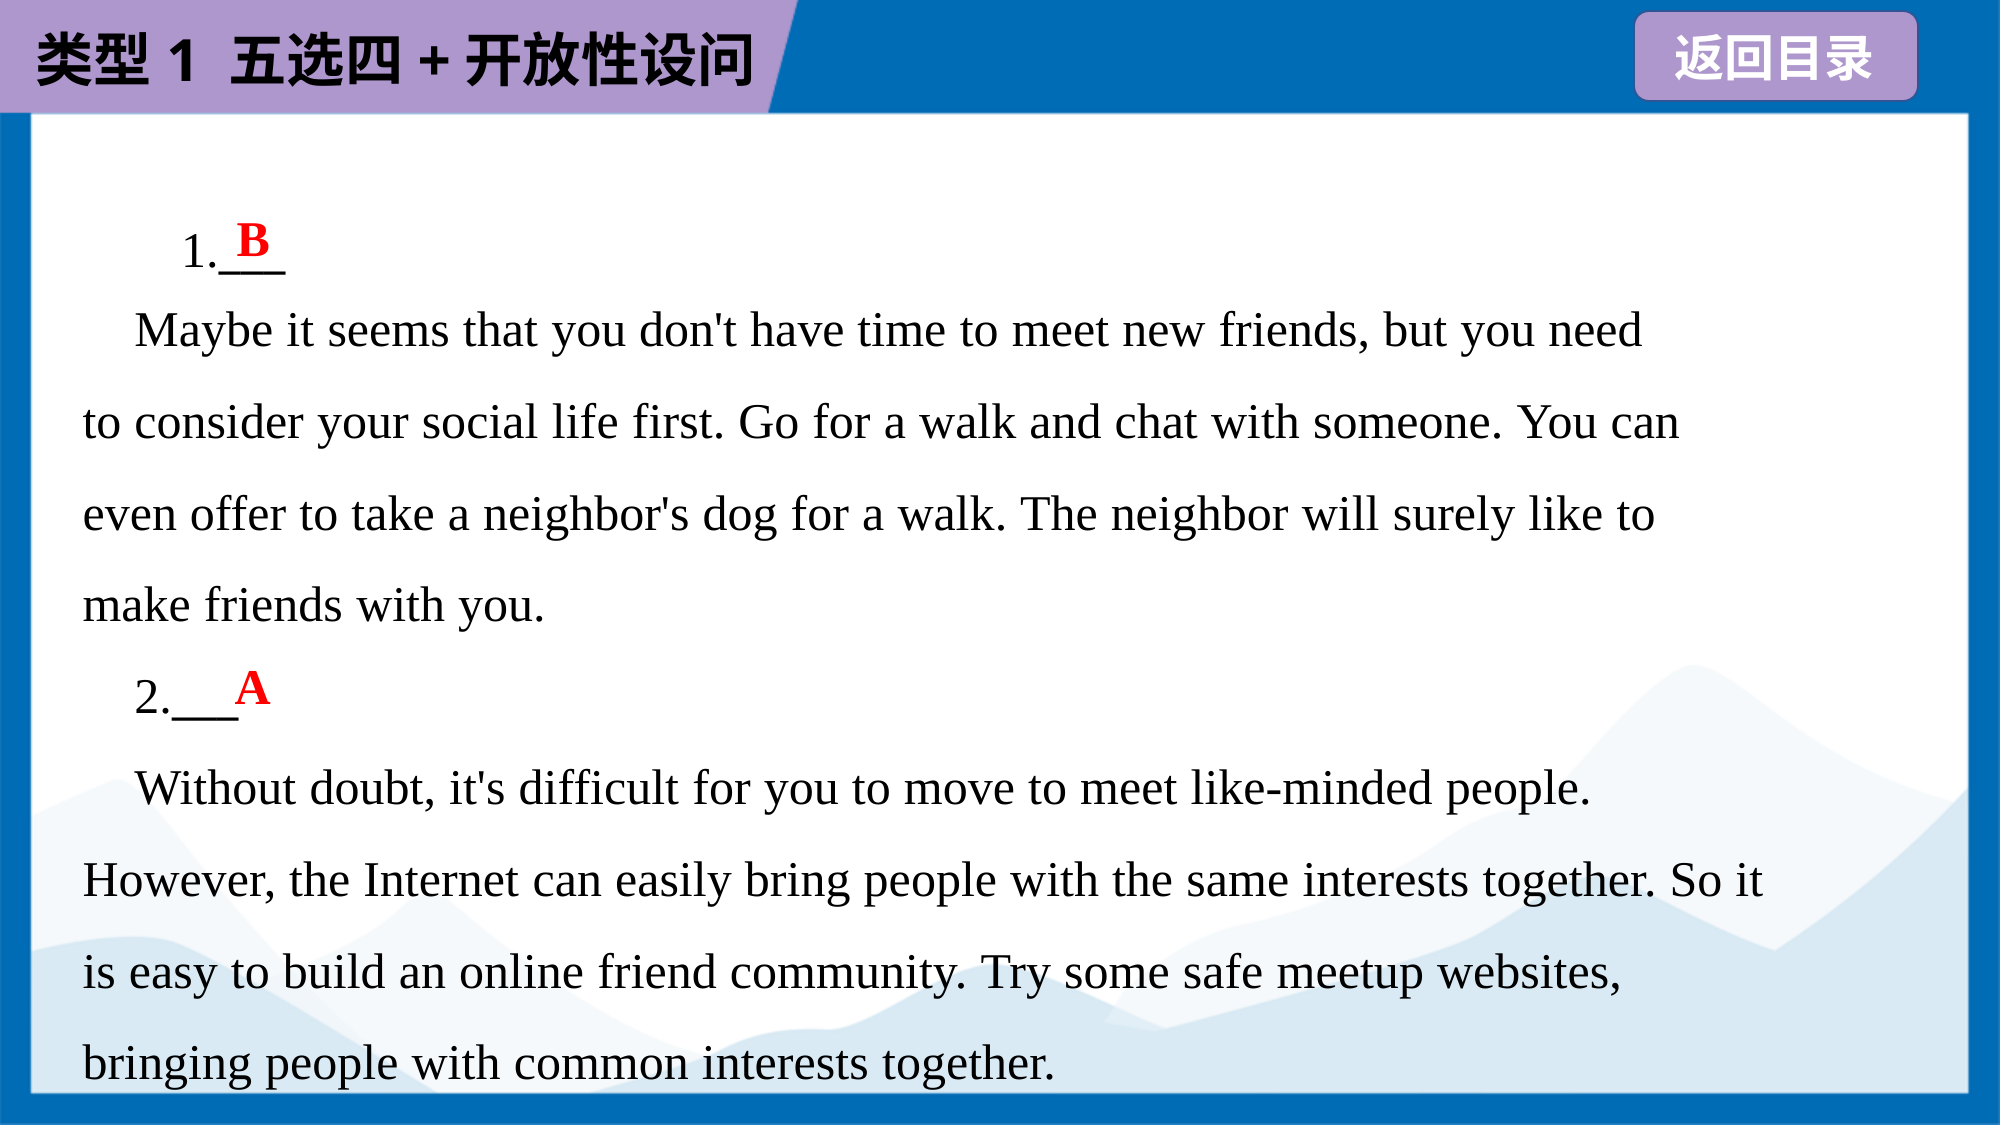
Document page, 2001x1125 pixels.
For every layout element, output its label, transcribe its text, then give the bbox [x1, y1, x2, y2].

text_box B [218, 178, 289, 258]
text_box A [216, 626, 289, 699]
text_box Maybe it seems that you don't have time to meet new friends, but you need to consider your social life first. Go for a walk and chat with someone. You can even offer to take a neighbor's dog for a walk. The neighbor will surely like to make friends with you. 2.___ Without doubt, it's difficult for you to move to meet like-minded people. However, the Internet can easily bring people with the same interests together. So it is easy to build an online friend community. Try some safe meetup websites, bringing people with common interests together. [82, 264, 1917, 1099]
text_box 1.___ [166, 178, 834, 286]
picture [0, 0, 2000, 1125]
